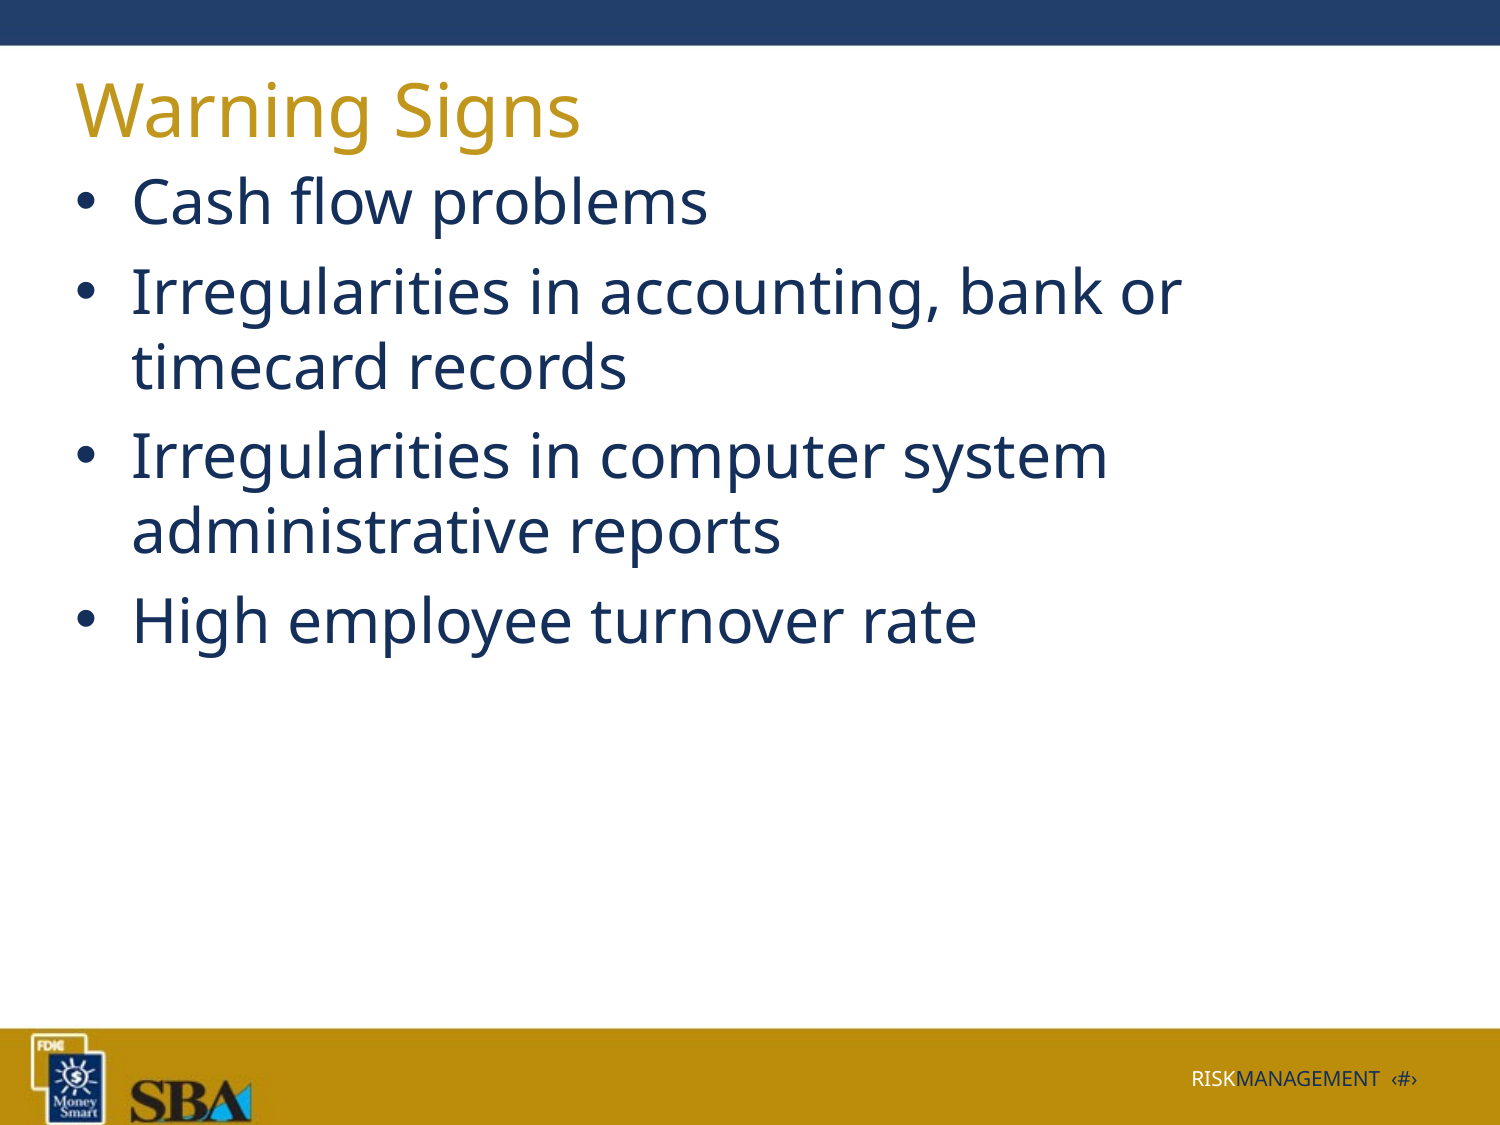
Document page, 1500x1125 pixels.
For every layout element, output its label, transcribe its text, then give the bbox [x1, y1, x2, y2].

list Cash flow problems Irregularities in accounting, bank or timecard records Irregularities in computer system administrative reports High employee turnover rate [74, 161, 1426, 863]
picture [0, 0, 1500, 1125]
title Warning Signs [74, 61, 1426, 161]
